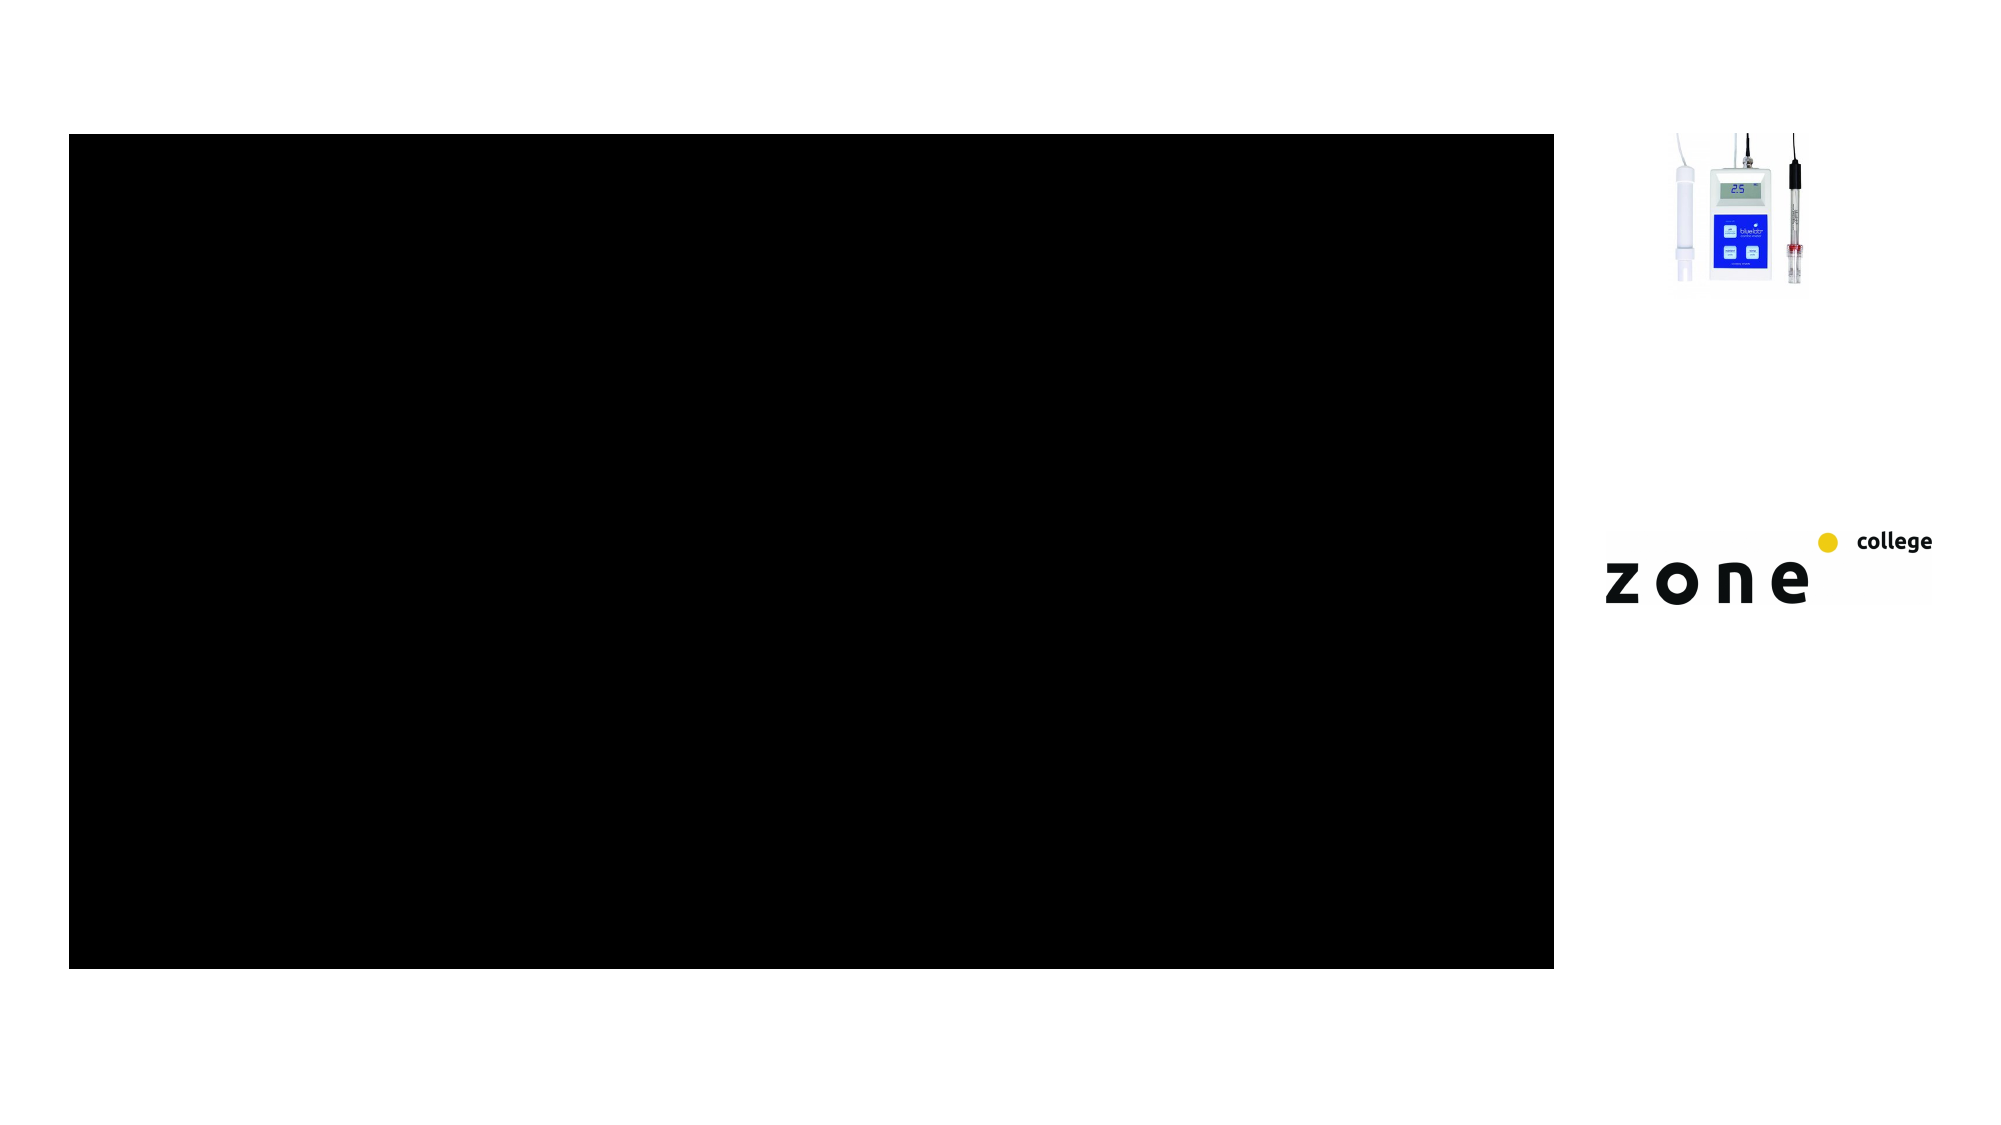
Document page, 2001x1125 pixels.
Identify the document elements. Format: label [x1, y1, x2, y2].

text_box [68, 133, 1555, 970]
picture [1654, 133, 1821, 299]
picture [1606, 531, 1932, 605]
